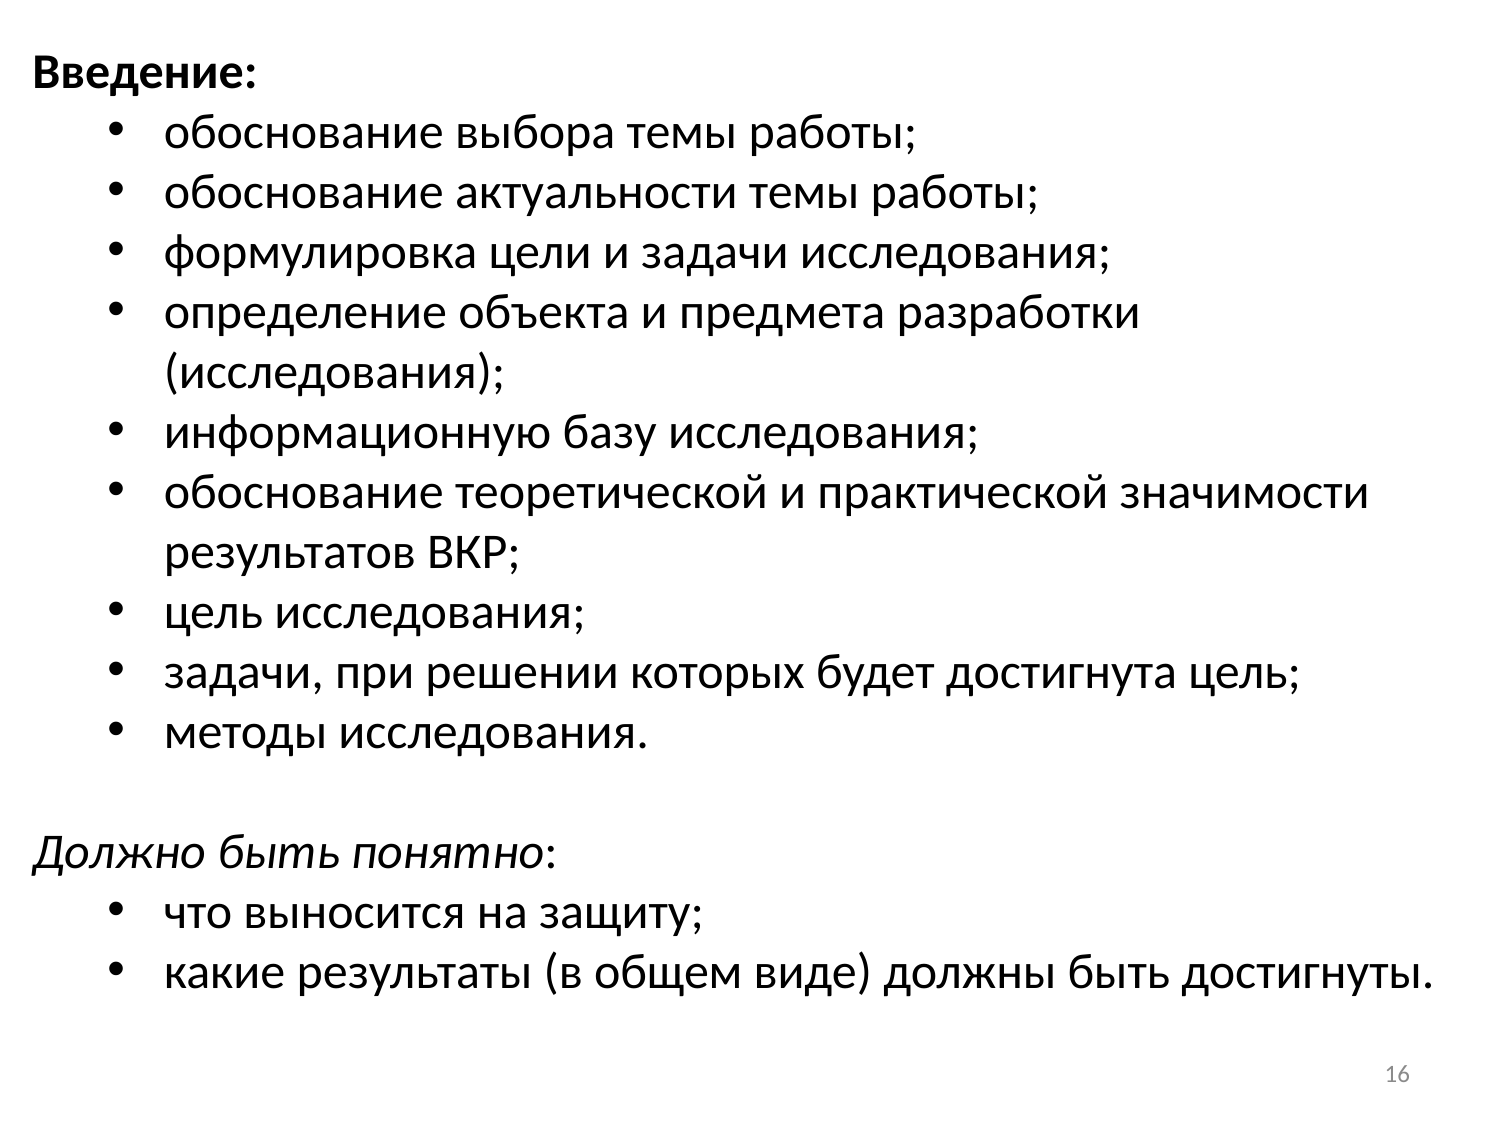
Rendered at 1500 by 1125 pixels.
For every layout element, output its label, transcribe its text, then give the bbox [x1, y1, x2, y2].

text_box Введение: обоснование выбора темы работы; обоснование актуальности темы работы; формулировка цели и задачи исследования; определение объекта и предмета разработки (исследования); информационную базу исследования; обоснование теоретической и практической значимости результатов ВКР; цель исследования; задачи, при решении которых будет достигнута цель; методы исследования. Должно быть понятно: что выносится на защиту; какие результаты (в общем виде) должны быть достигнуты. [17, 30, 1471, 1006]
slide_number 16 [1074, 1042, 1425, 1103]
